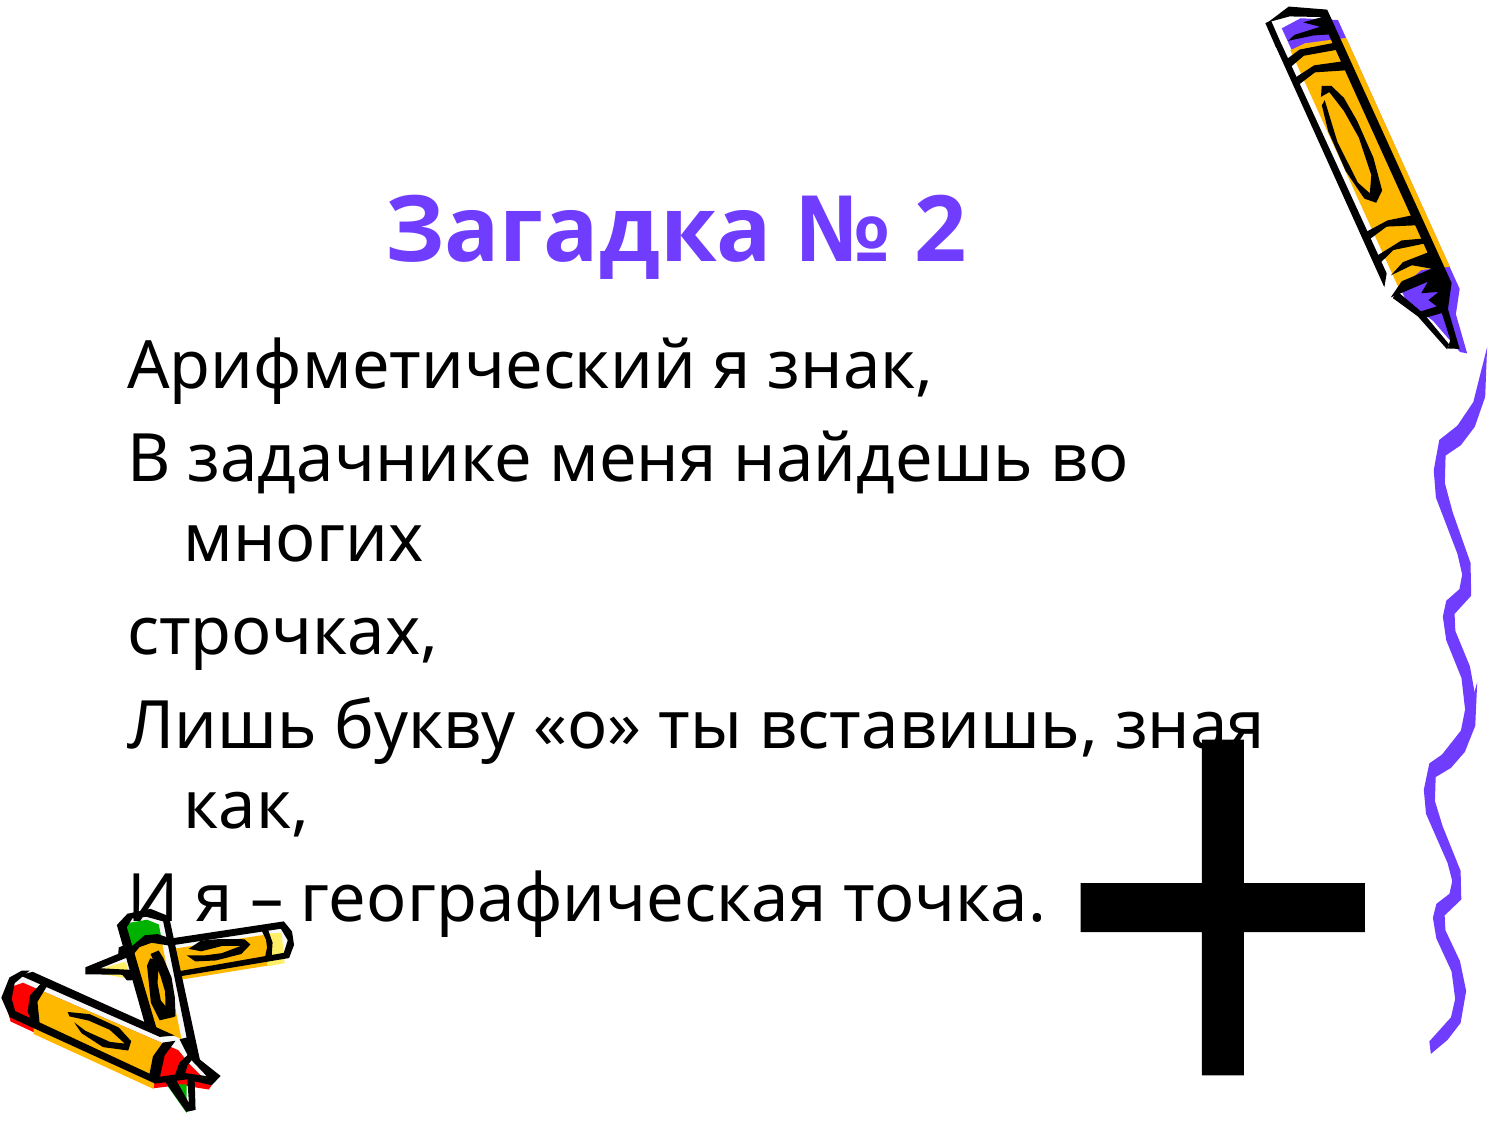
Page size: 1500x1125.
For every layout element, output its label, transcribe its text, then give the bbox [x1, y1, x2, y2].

list Арифметический я знак, В задачнике меня найдешь во многих строчках, Лишь букву «о» ты вставишь, зная как, И я – географическая точка. [111, 314, 1400, 915]
title Загадка № 2 [112, 24, 1240, 288]
